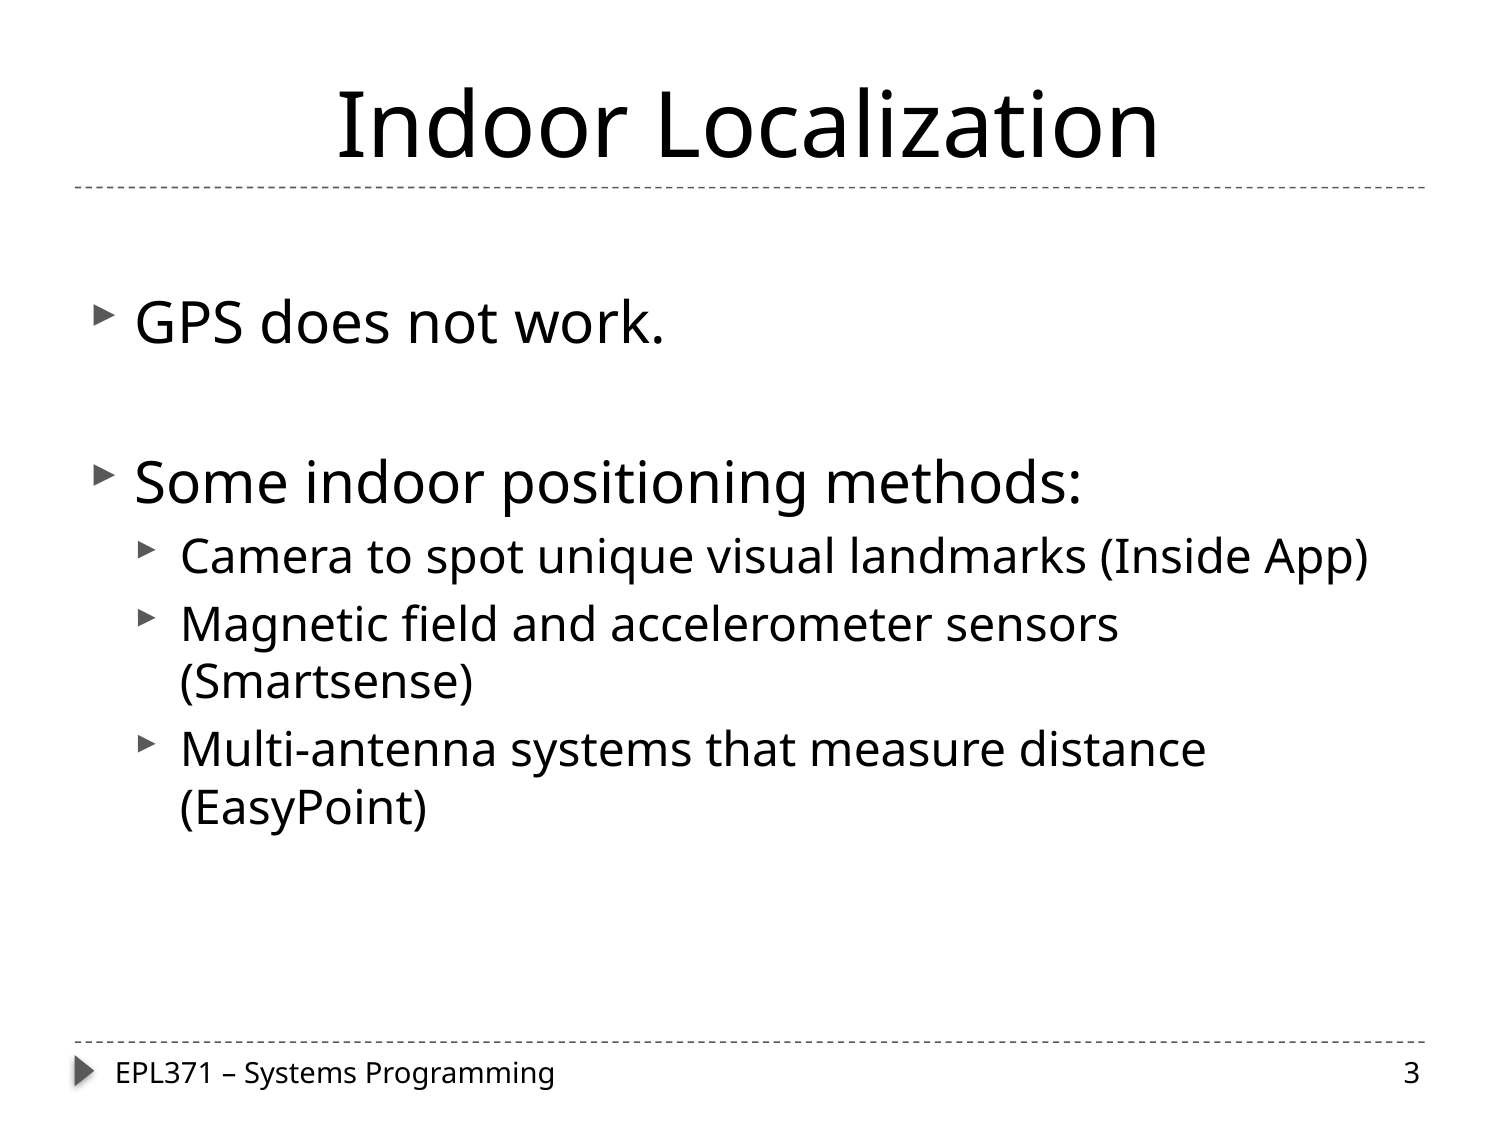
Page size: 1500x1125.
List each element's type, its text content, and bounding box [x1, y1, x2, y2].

title Indoor Localization [75, 0, 1425, 183]
footer EPL371 – Systems Programming [100, 1046, 676, 1107]
list GPS does not work. Some indoor positioning methods: Camera to spot unique visual landmarks (Inside App) Magnetic field and accelerometer sensors (Smartsense) Multi-antenna systems that measure distance (EasyPoint) [75, 200, 1425, 1010]
slide_number 3 [1110, 1046, 1436, 1107]
